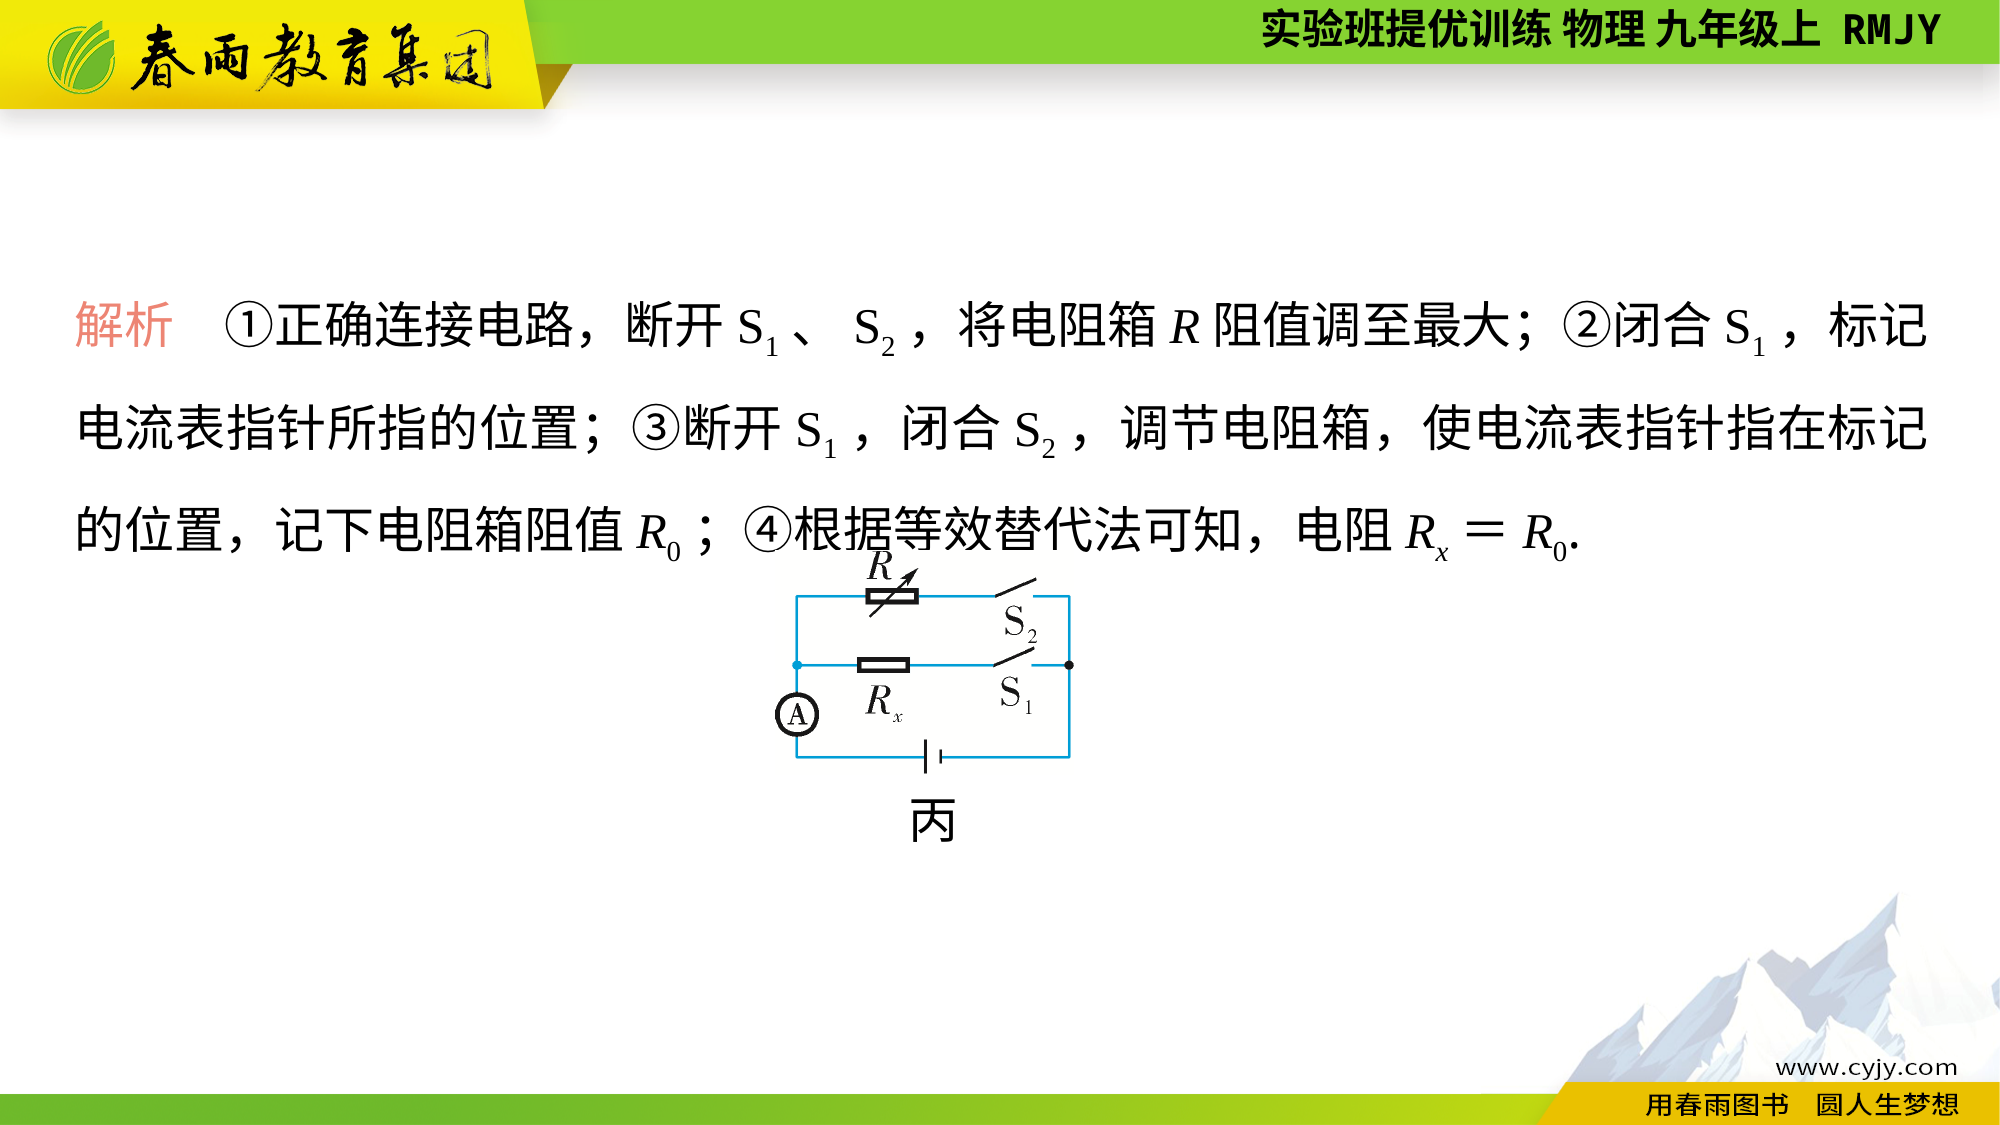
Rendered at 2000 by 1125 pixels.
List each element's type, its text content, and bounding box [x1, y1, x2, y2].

text_box 丙 [894, 784, 974, 857]
list 解析 ①正确连接电路，断开S1、S2，将电阻箱R阻值调至最大；②闭合S1，标记电流表指针所指的位置；③断开S1，闭合S2，调节电阻箱，使电流表指针指在标记的位置，记下电阻箱阻值R0；④根据等效替代法可知，电阻Rx＝R0. [59, 252, 1944, 529]
picture [0, 0, 2000, 1125]
